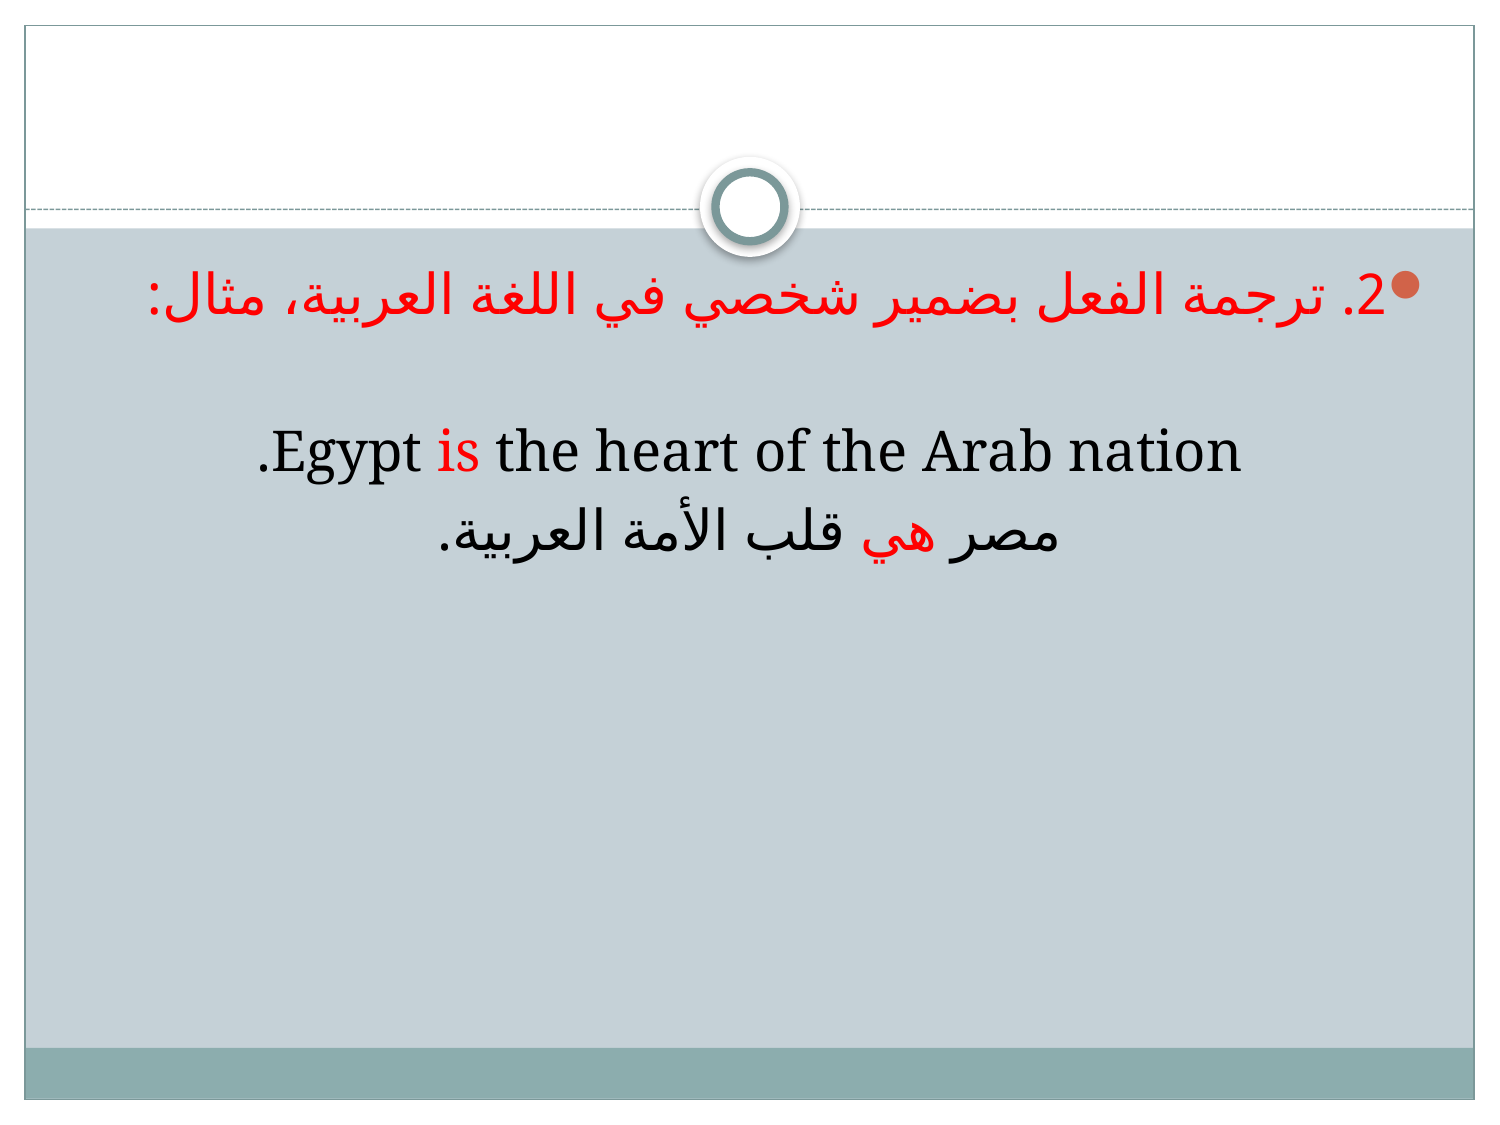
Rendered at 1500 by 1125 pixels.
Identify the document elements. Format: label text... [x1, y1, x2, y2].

list 2. ترجمة الفعل بضمير شخصي في اللغة العربية، مثال: Egypt is the heart of the Arab nation. مصر هي قلب الأمة العربية. [49, 250, 1450, 1038]
